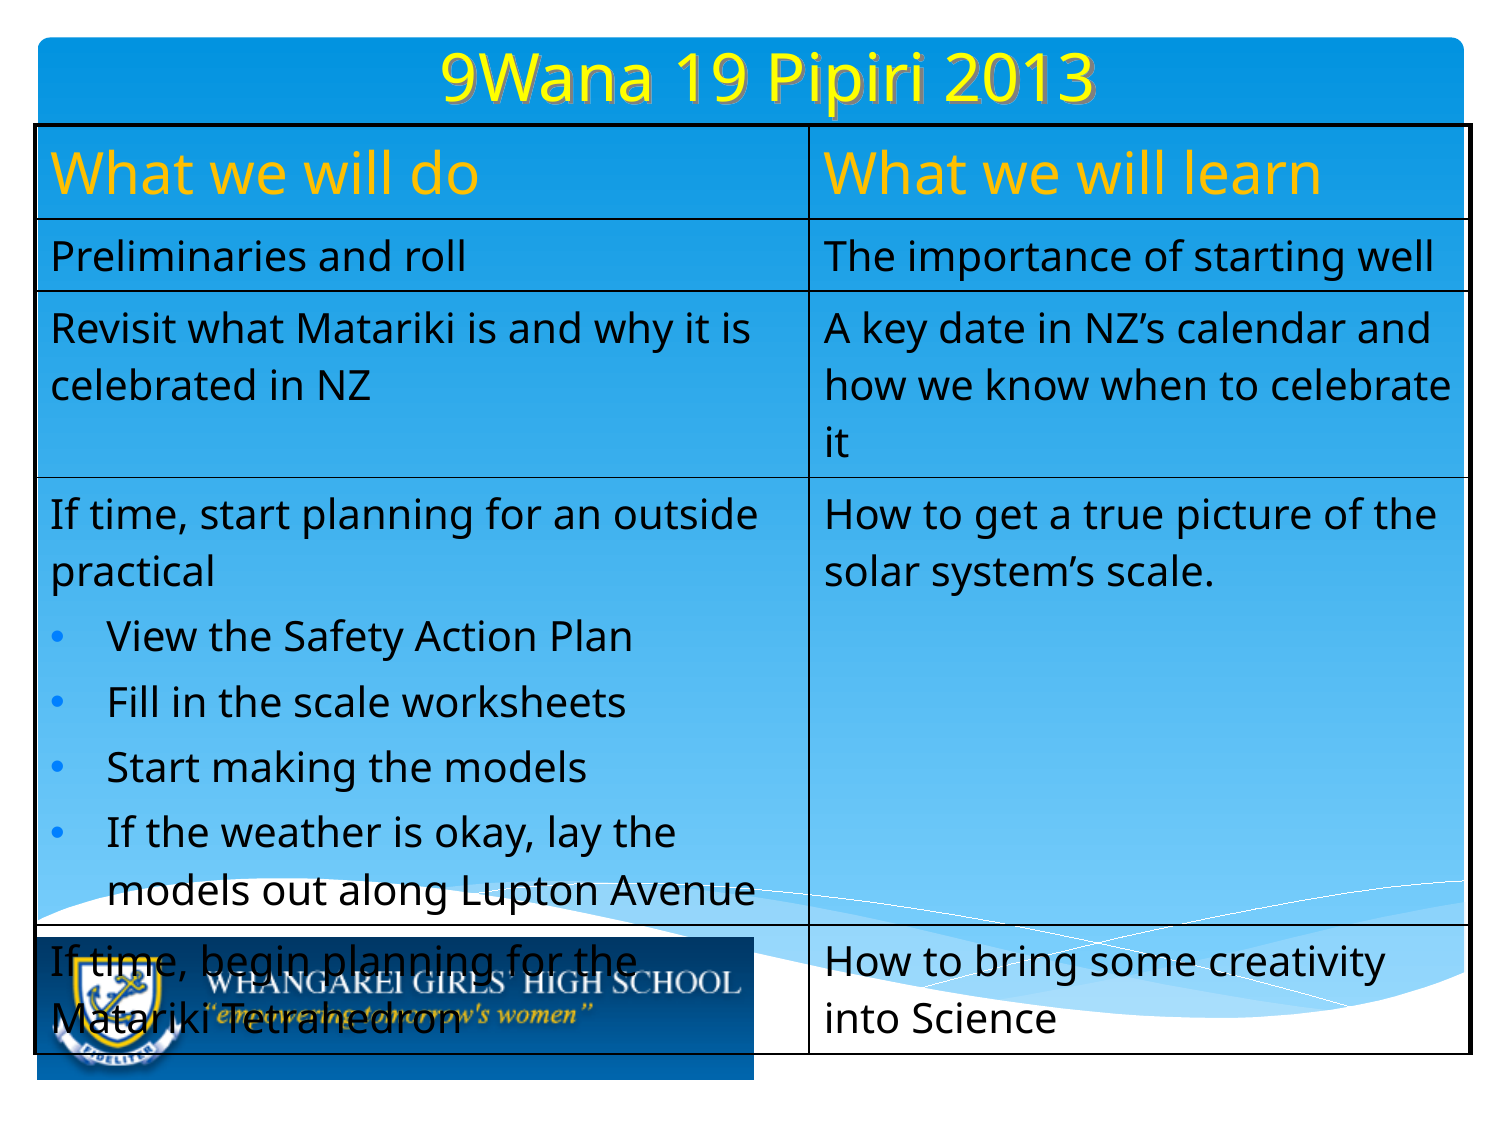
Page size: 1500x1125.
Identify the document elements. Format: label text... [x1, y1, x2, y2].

text_box 9Wana 19 Pipiri 2013 [162, 24, 1375, 123]
table_cell Revisit what Matariki is and why it is celebrated in NZ [37, 292, 808, 477]
table_cell If time, start planning for an outside practical View the Safety Action Plan Fill in the scale worksheets Start making the models If the weather is okay, lay the models out along Lupton Avenue [37, 478, 808, 924]
table_cell A key date in NZ’s calendar and how we know when to celebrate it [810, 292, 1468, 477]
table_cell The importance of starting well [810, 220, 1468, 290]
table_cell How to get a true picture of the solar system’s scale. [810, 478, 1468, 924]
table_cell If time, begin planning for the Matariki Tetrahedron [37, 926, 808, 1053]
table_cell Preliminaries and roll [37, 220, 808, 290]
picture [37, 937, 754, 1080]
table_cell How to bring some creativity into Science [810, 926, 1468, 1053]
table_header What we will learn [810, 127, 1468, 218]
table_header What we will do [37, 127, 808, 218]
